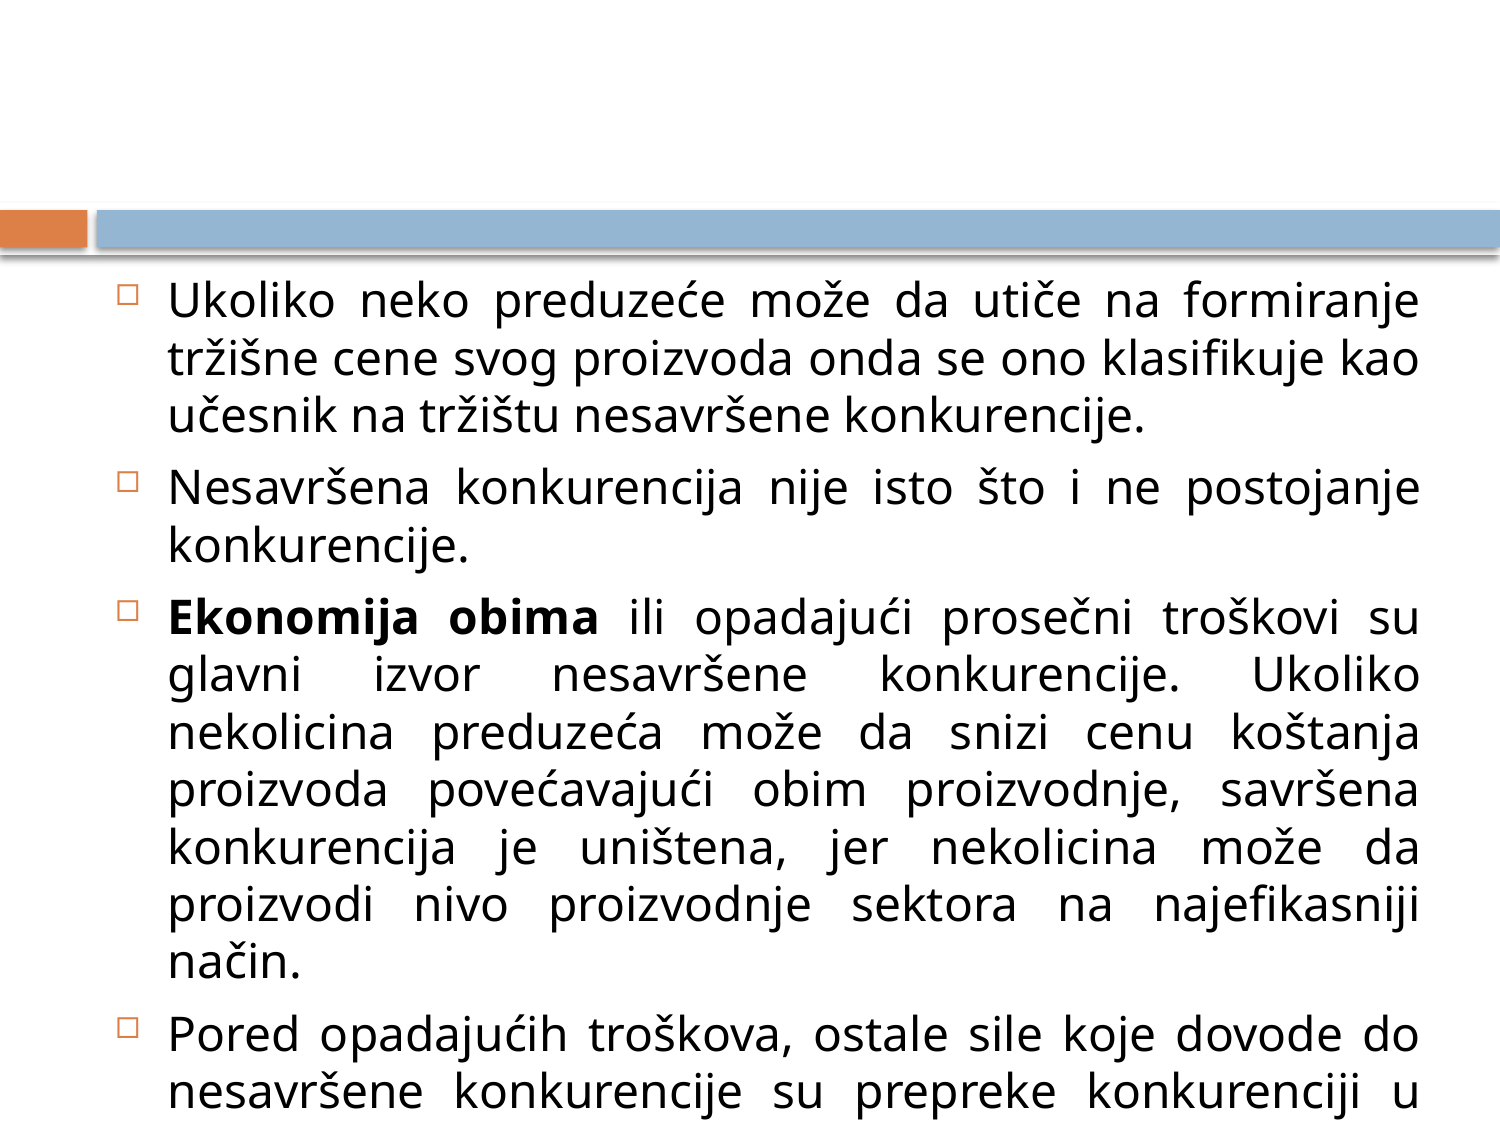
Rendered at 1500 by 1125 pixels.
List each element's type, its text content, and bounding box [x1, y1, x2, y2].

list Ukoliko neko preduzeće može da utiče na formiranje tržišne cene svog proizvoda onda se ono klasifikuje kao učesnik na tržištu nesavršene konkurencije. Nesavršena konkurencija nije isto što i ne postojanje konkurencije. Ekonomija obima ili opadajući prosečni troškovi su glavni izvor nesavršene konkurencije. Ukoliko nekolicina preduzeća može da snizi cenu koštanja proizvoda povećavajući obim proizvodnje, savršena konkurencija je uništena, jer nekolicina može da proizvodi nivo proizvodnje sektora na najefikasniji način. Pored opadajućih troškova, ostale sile koje dovode do nesavršene konkurencije su prepreke konkurenciji u obliku pravnih ograničenja (patenti ili državna regulativa), visoki troškovi ulaska u sektor, oglašavanje i diferencijacija proizvoda. [100, 262, 1438, 1088]
